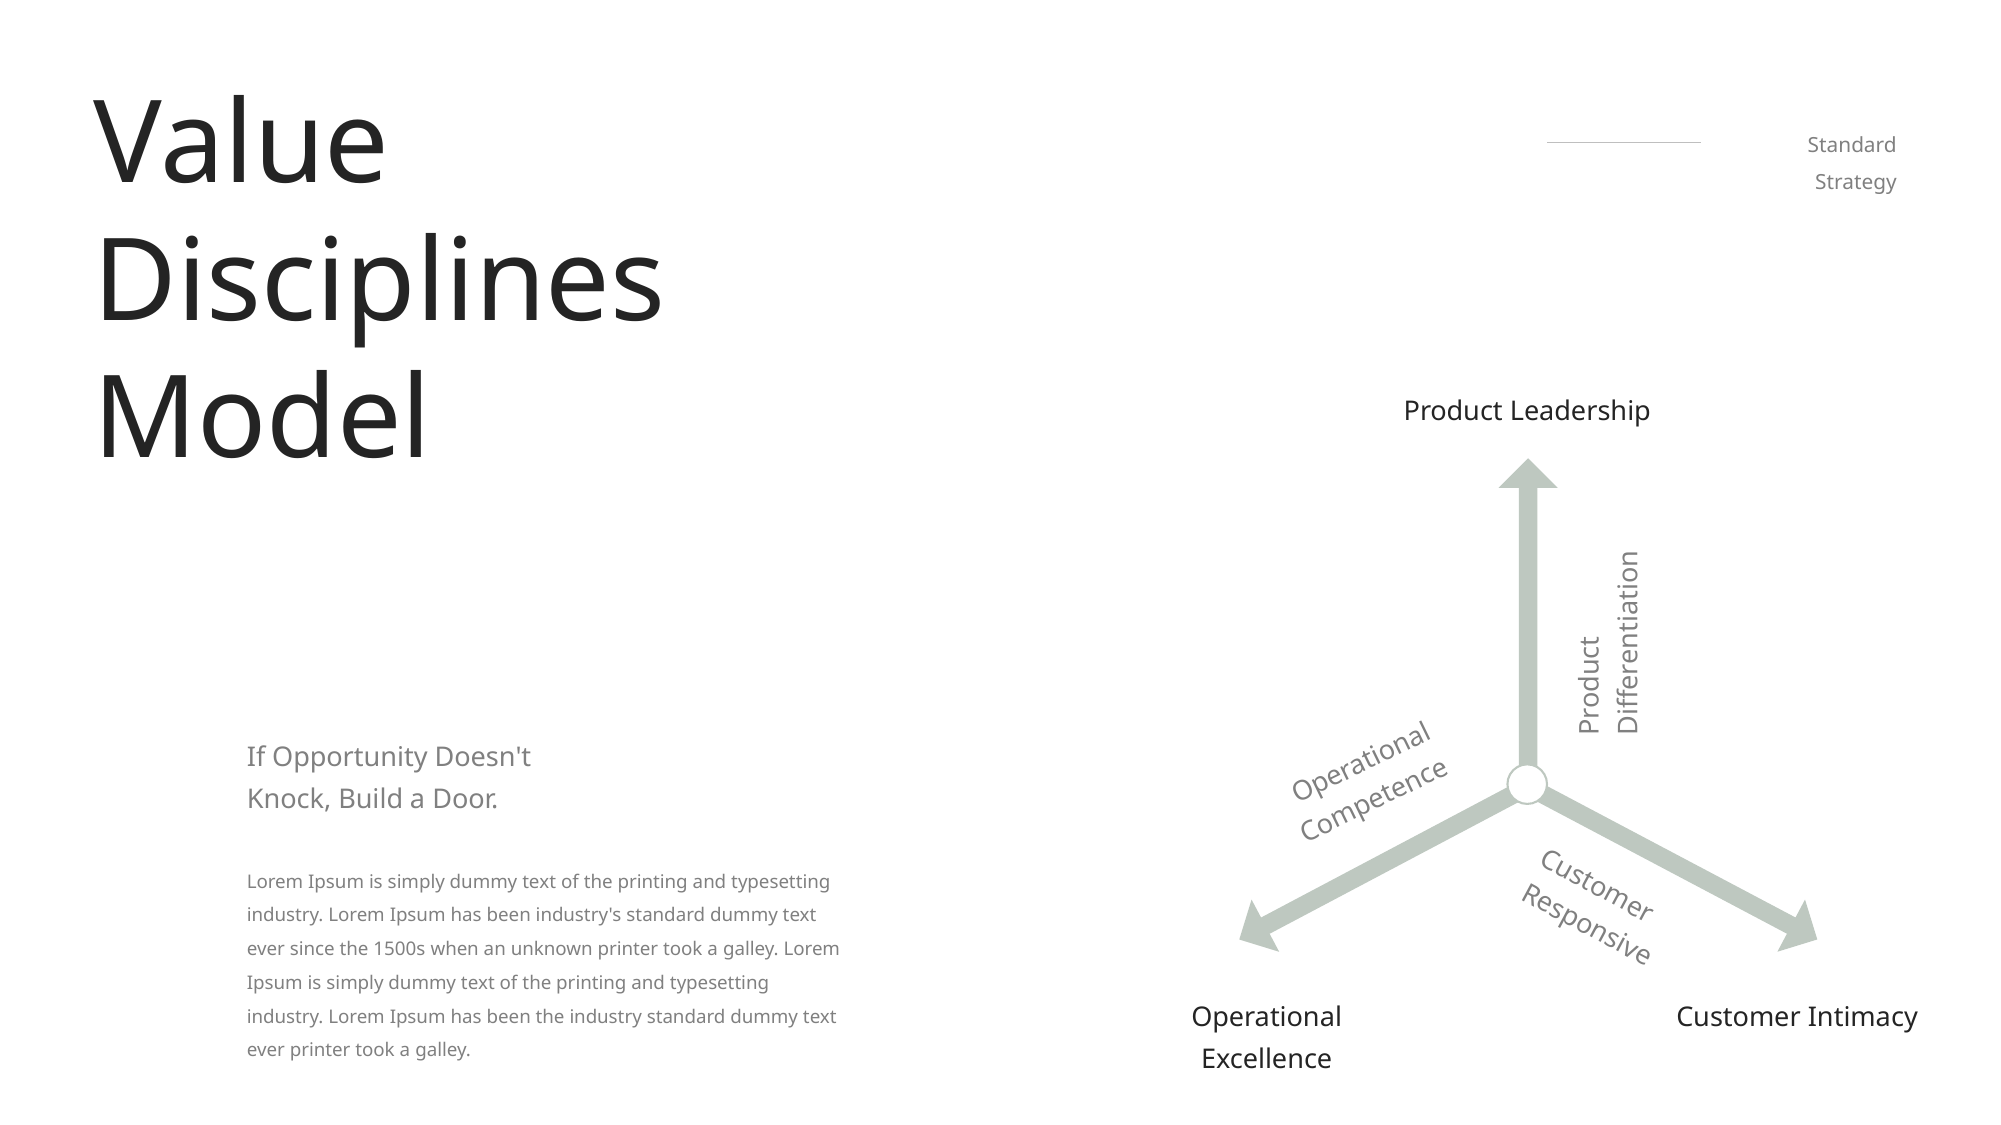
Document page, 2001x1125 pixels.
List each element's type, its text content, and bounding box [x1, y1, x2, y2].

text_box Standard Strategy [1720, 111, 1912, 202]
text_box Customer Intimacy [1648, 982, 1946, 1040]
text_box [1496, 456, 1561, 766]
text_box Operational Excellence [1118, 982, 1415, 1082]
text_box Lorem Ipsum is simply dummy text of the printing and typesetting industry. Lorem Ipsum has been industry's standard dummy text ever since the 1500s when an unknown printer took a galley. Lorem Ipsum is simply dummy text of the printing and typesetting industry. Lorem Ipsum has been the industry standard dummy text ever printer took a galley. [232, 850, 865, 1068]
text_box Customer Responsive [1500, 821, 1734, 1006]
text_box [1537, 785, 1819, 954]
text_box Operational Competence [1234, 694, 1469, 873]
text_box Product Leadership [1378, 376, 1676, 434]
text_box [1237, 786, 1518, 954]
text_box Product Differentiation [1557, 534, 1651, 751]
text_box If Opportunity Doesn't Knock, Build a Door. [232, 722, 608, 822]
text_box Value Disciplines Model [79, 61, 929, 489]
text_box [1506, 763, 1549, 805]
